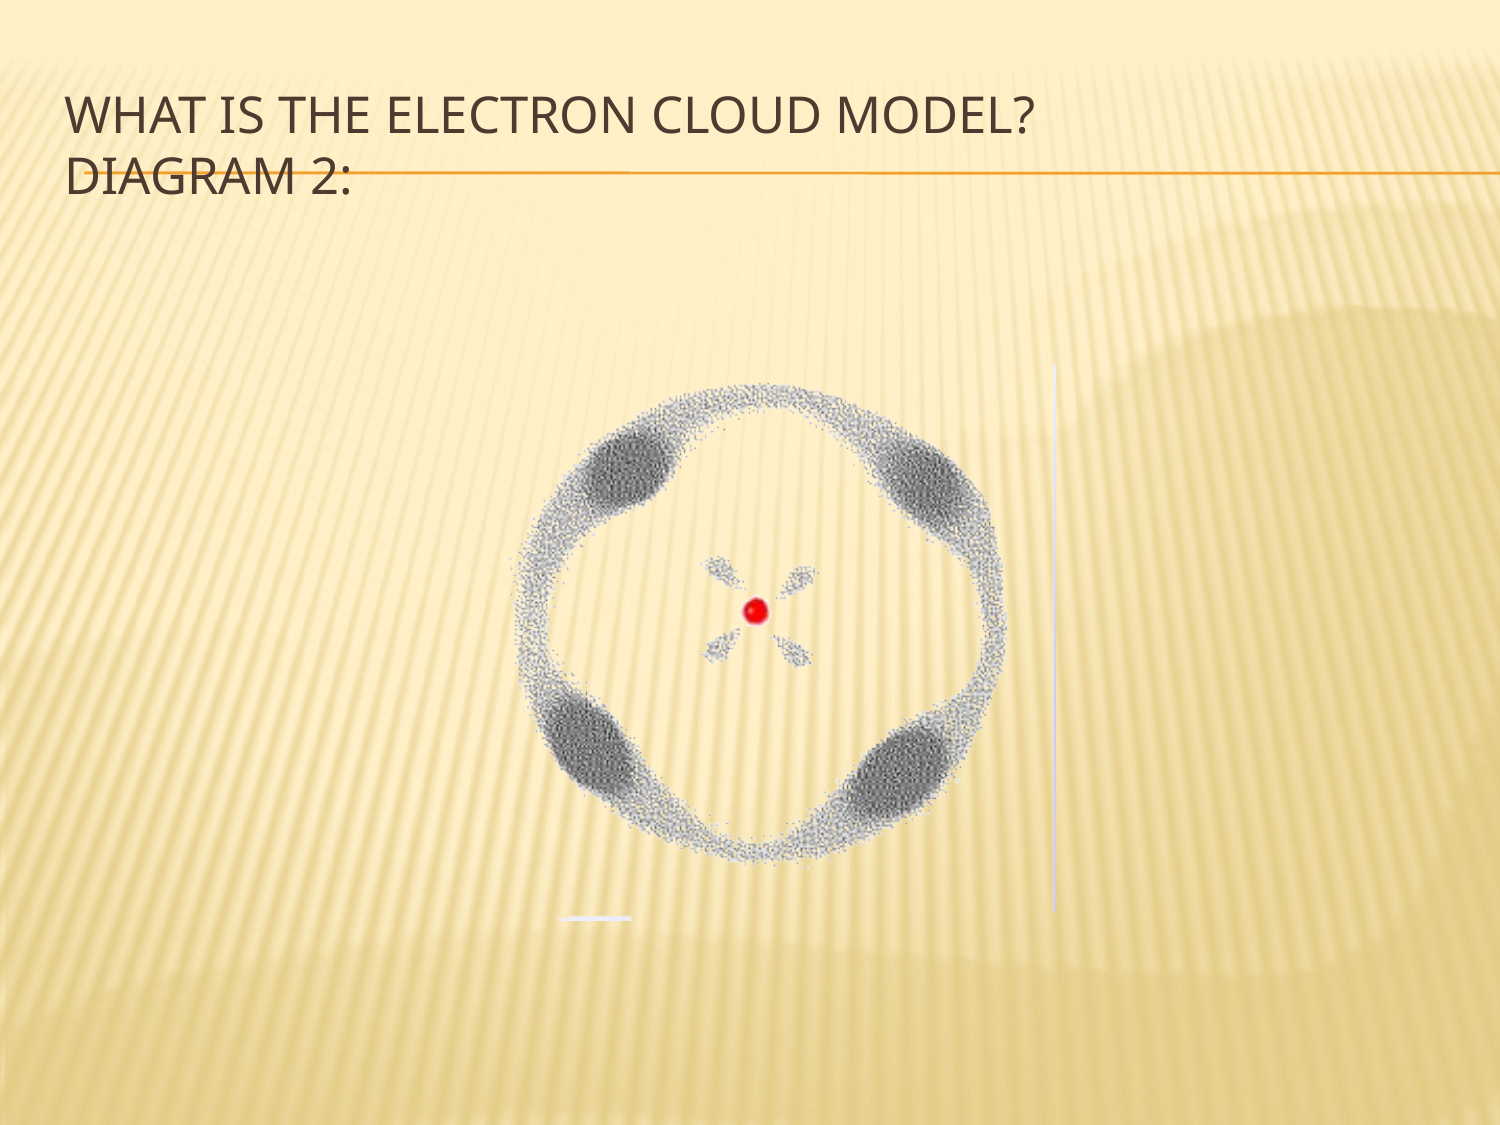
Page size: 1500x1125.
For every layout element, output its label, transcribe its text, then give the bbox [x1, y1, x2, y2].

title What is the Electron Cloud Model? Diagram 2: [50, 75, 1475, 213]
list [469, 330, 1056, 922]
